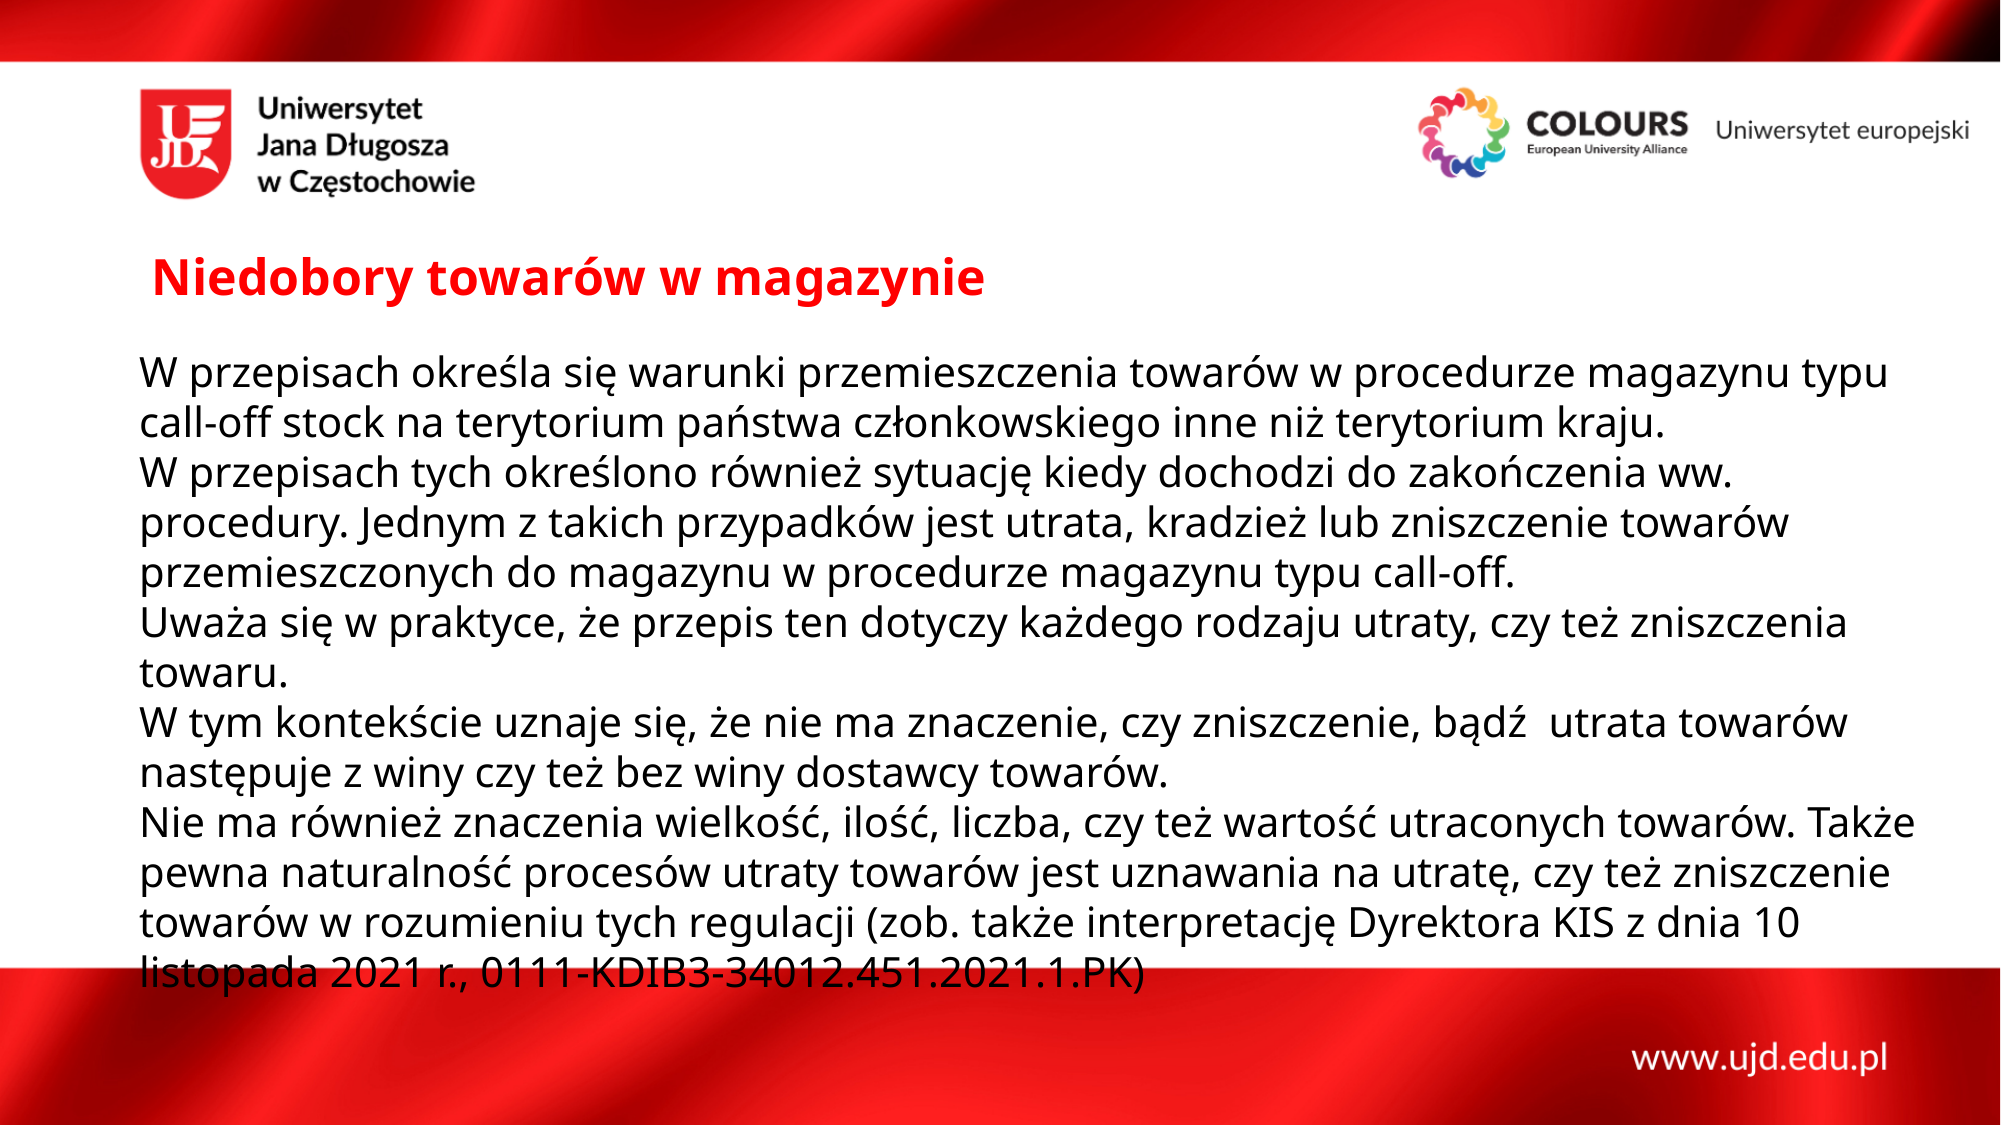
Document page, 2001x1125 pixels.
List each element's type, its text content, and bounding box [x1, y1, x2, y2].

picture [0, 0, 2001, 1125]
text_box Niedobory towarów w magazynie [137, 238, 1819, 314]
text_box W przepisach określa się warunki przemieszczenia towarów w procedurze magazynu typu call-off stock na terytorium państwa członkowskiego inne niż terytorium kraju. W przepisach tych określono również sytuację kiedy dochodzi do zakończenia ww. procedury. Jednym z takich przypadków jest utrata, kradzież lub zniszczenie towarów przemieszczonych do magazynu w procedurze magazynu typu call-off. Uważa się w praktyce, że przepis ten dotyczy każdego rodzaju utraty, czy też zniszczenia towaru. W tym kontekście uznaje się, że nie ma znaczenie, czy zniszczenie, bądź utrata towarów następuje z winy czy też bez winy dostawcy towarów. Nie ma również znaczenia wielkość, ilość, liczba, czy też wartość utraconych towarów. Także pewna naturalność procesów utraty towarów jest uznawania na utratę, czy też zniszczenie towarów w rozumieniu tych regulacji (zob. także interpretację Dyrektora KIS z dnia 10 listopada 2021 r., 0111-KDIB3-34012.451.2021.1.PK) [124, 338, 1966, 1004]
